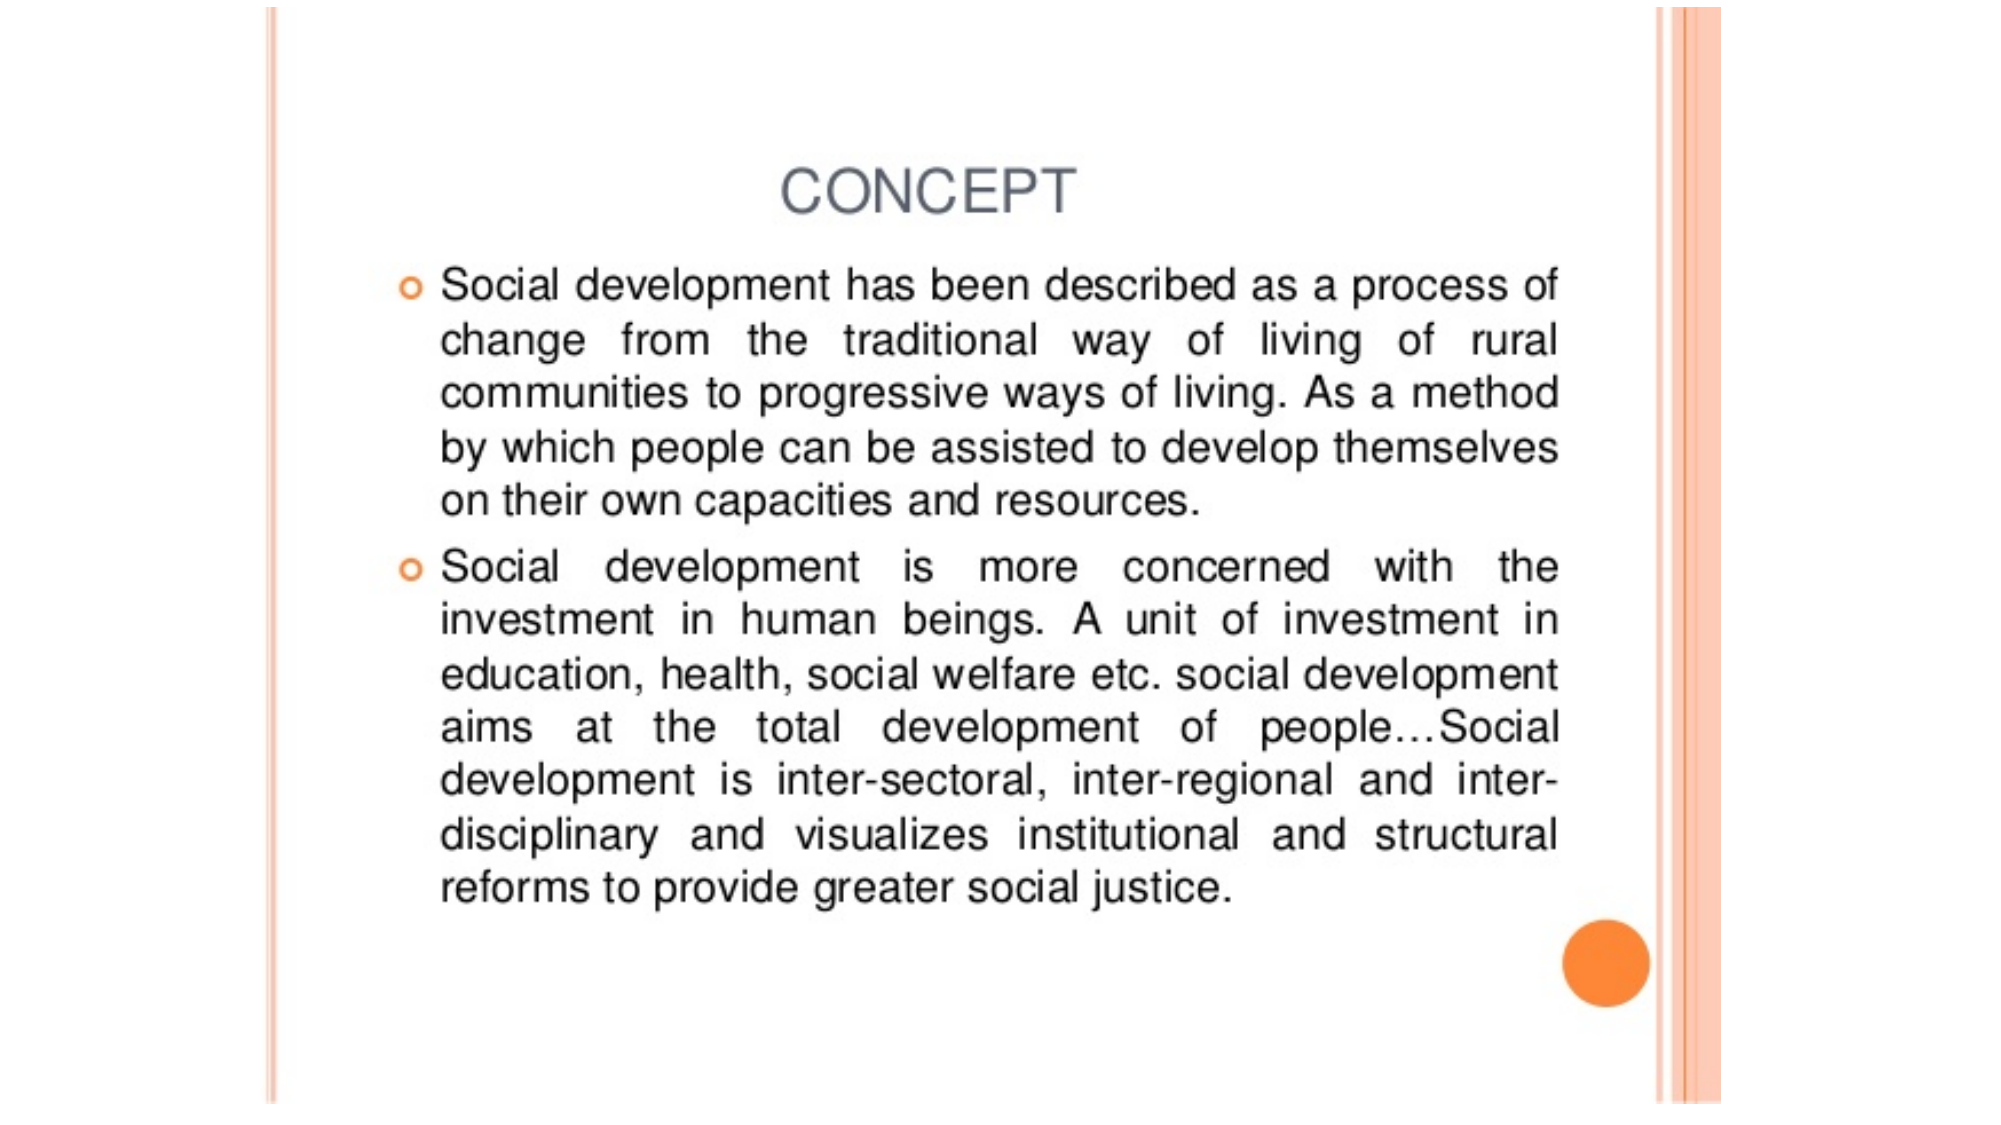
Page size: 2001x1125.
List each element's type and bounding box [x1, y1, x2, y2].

picture [260, 7, 1721, 1104]
